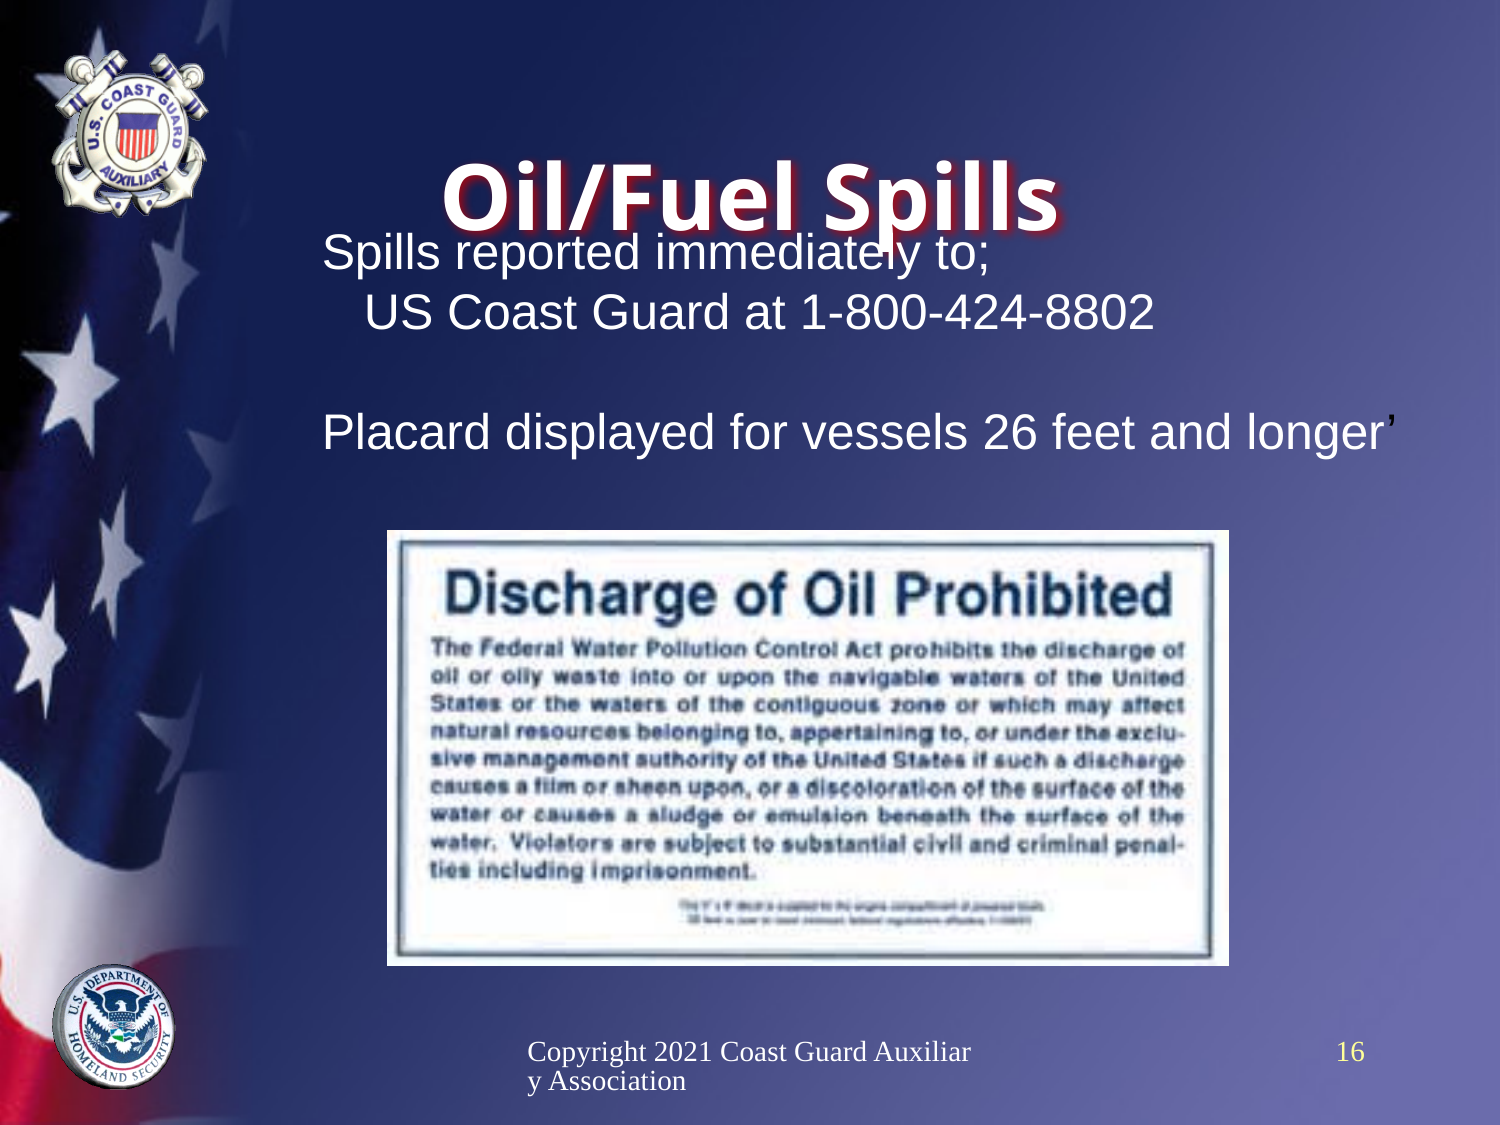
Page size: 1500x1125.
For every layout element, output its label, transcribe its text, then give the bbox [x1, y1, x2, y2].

footer Copyright 2021 Coast Guard Auxiliary Association [512, 1025, 988, 1100]
picture [0, 0, 1500, 1125]
text_box Spills reported immediately to; US Coast Guard at 1-800-424-8802 Placard displayed for vessels 26 feet and longer’ [306, 212, 1413, 528]
title Oil/Fuel Spills [112, 99, 1388, 288]
slide_number 16 [1074, 1025, 1388, 1100]
